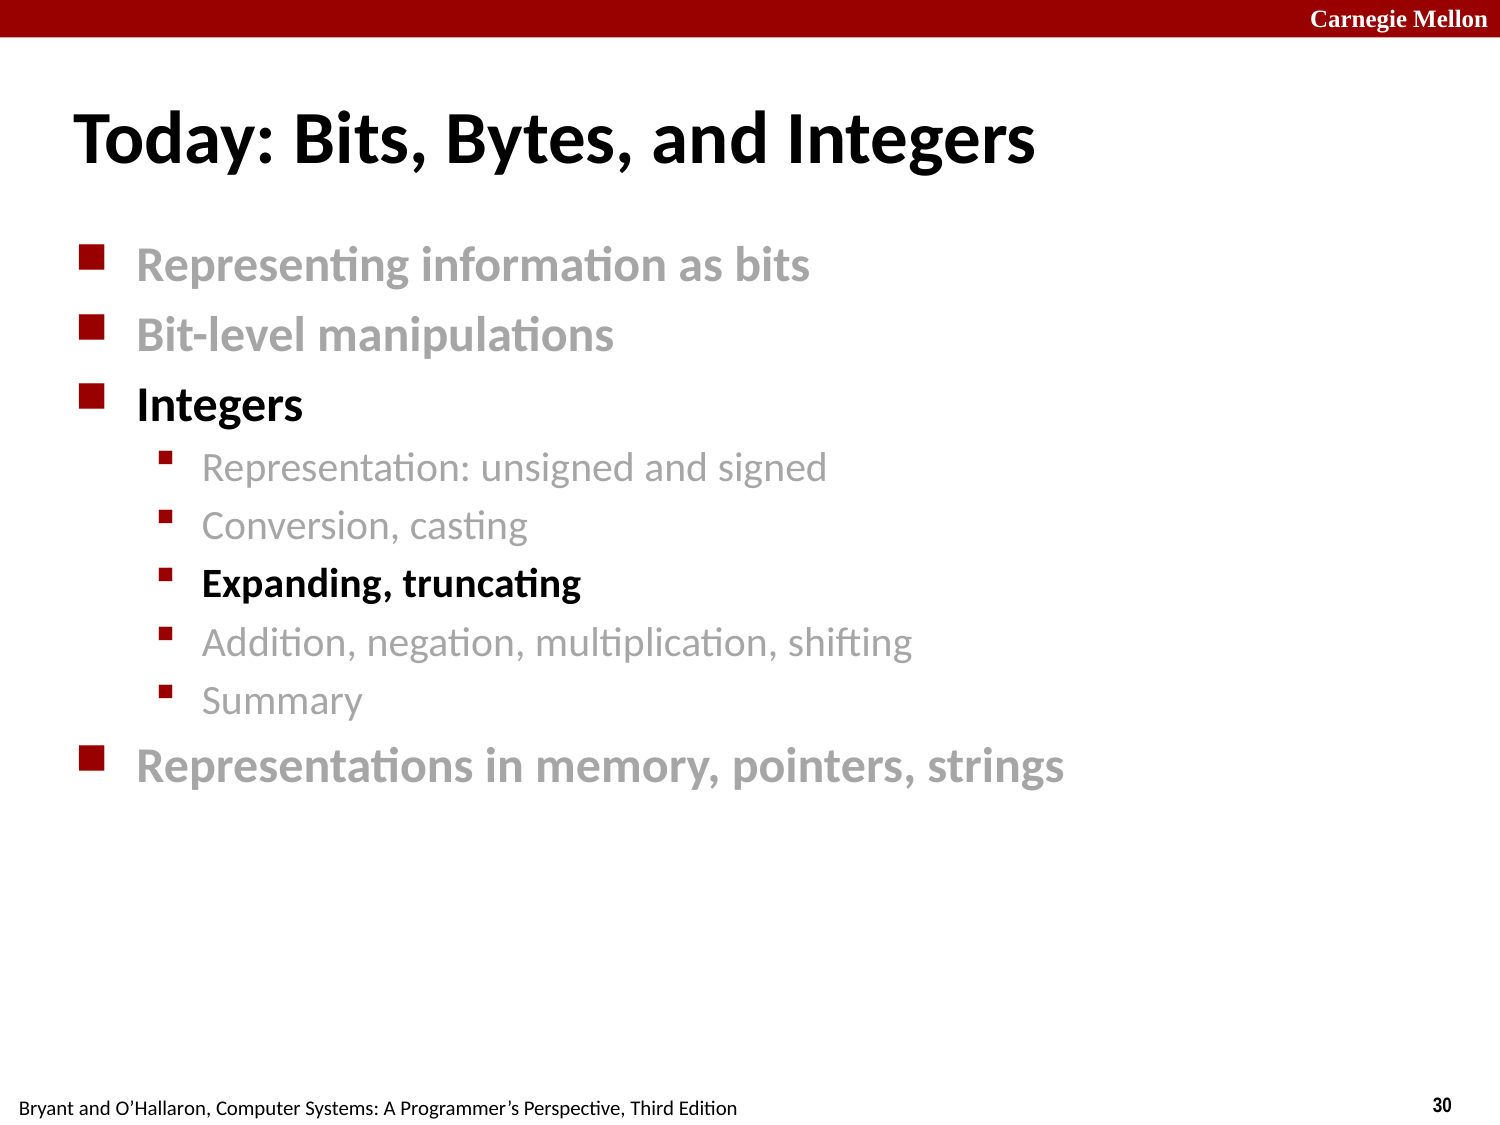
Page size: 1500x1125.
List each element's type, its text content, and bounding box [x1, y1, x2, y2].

title Today: Bits, Bytes, and Integers [58, 71, 1305, 197]
list Representing information as bits Bit-level manipulations Integers Representation: unsigned and signed Conversion, casting Expanding, truncating Addition, negation, multiplication, shifting Summary Representations in memory, pointers, strings [64, 223, 1361, 1040]
